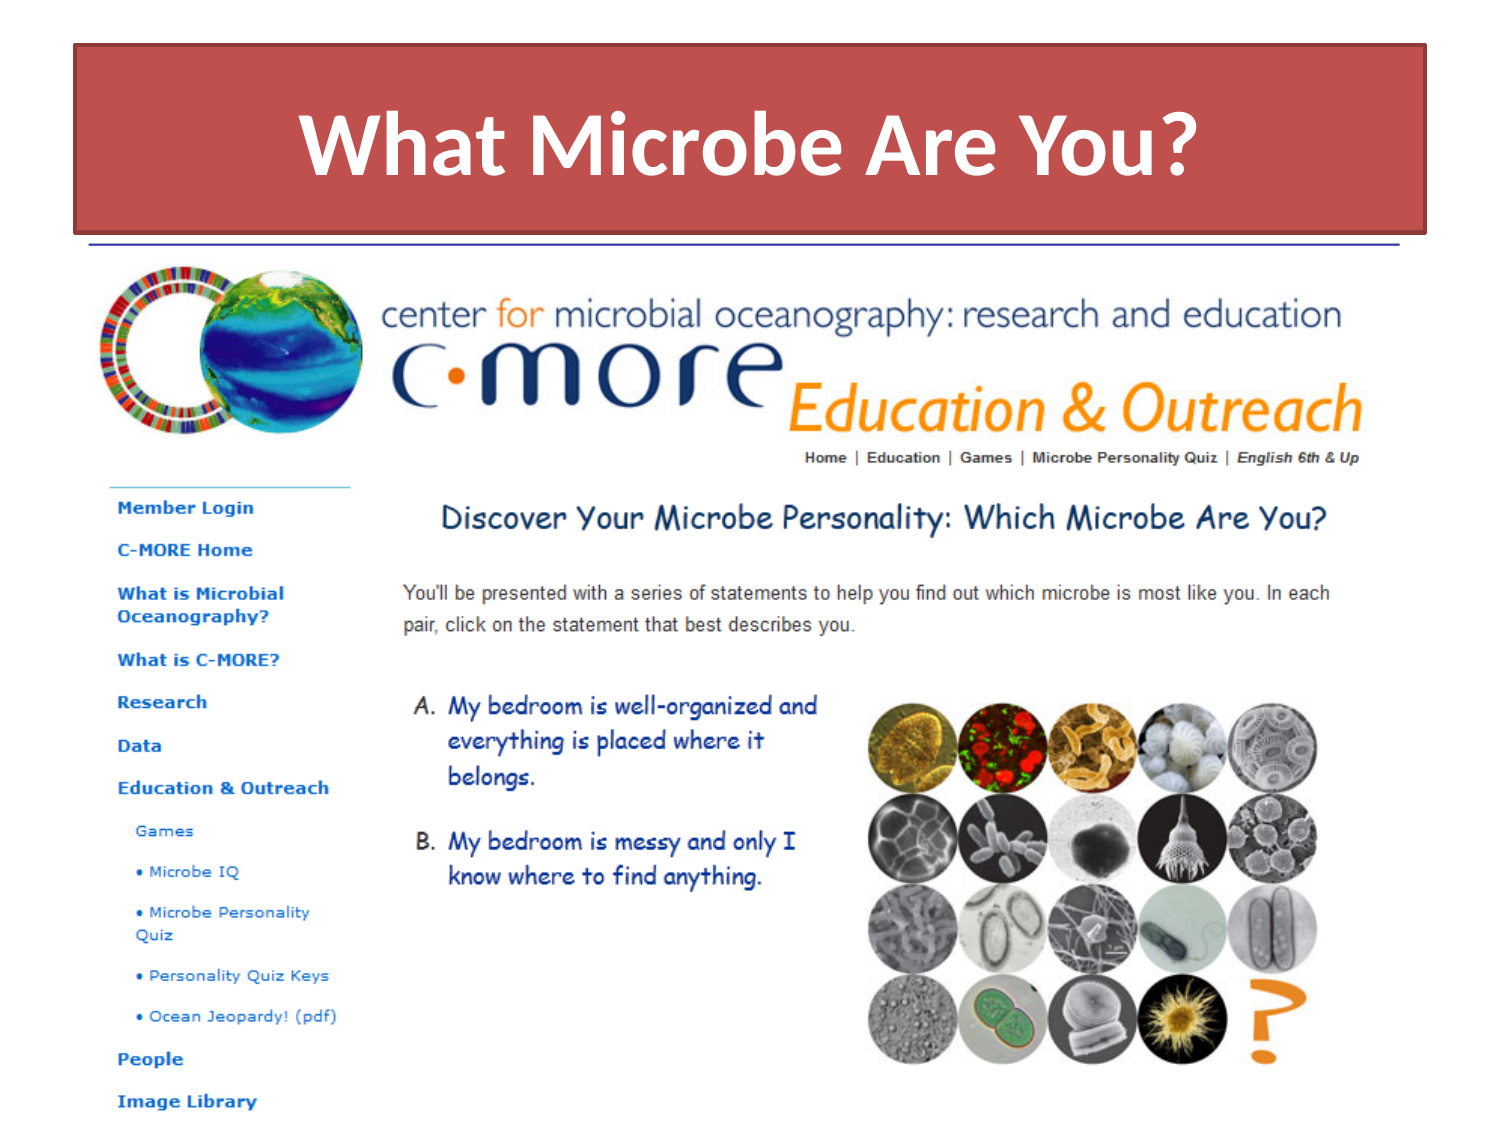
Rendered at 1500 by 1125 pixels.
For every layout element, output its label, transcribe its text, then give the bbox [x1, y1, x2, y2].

picture [88, 243, 1400, 1125]
title What Microbe Are You? [73, 43, 1427, 235]
